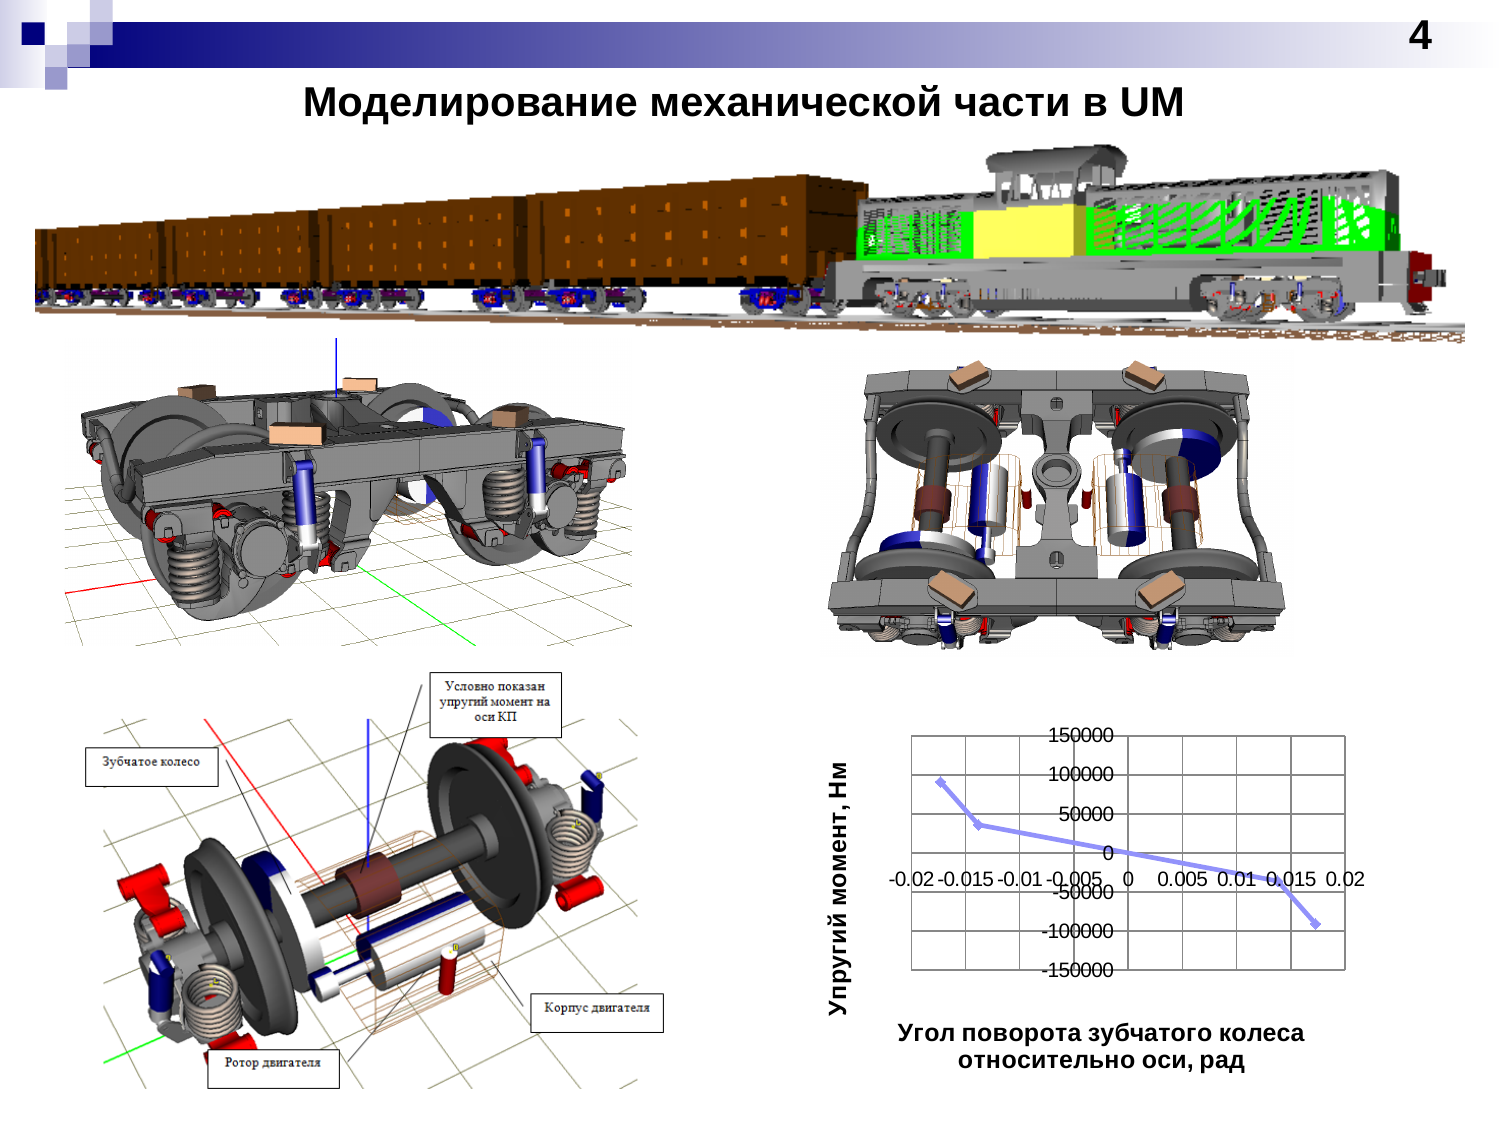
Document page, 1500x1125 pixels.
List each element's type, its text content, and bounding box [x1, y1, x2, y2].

text_box Моделирование механической части в UM [147, 67, 1341, 133]
picture [76, 665, 668, 1095]
chart [808, 716, 1377, 1083]
picture [35, 136, 1465, 658]
text_box 4 [1340, 0, 1500, 65]
